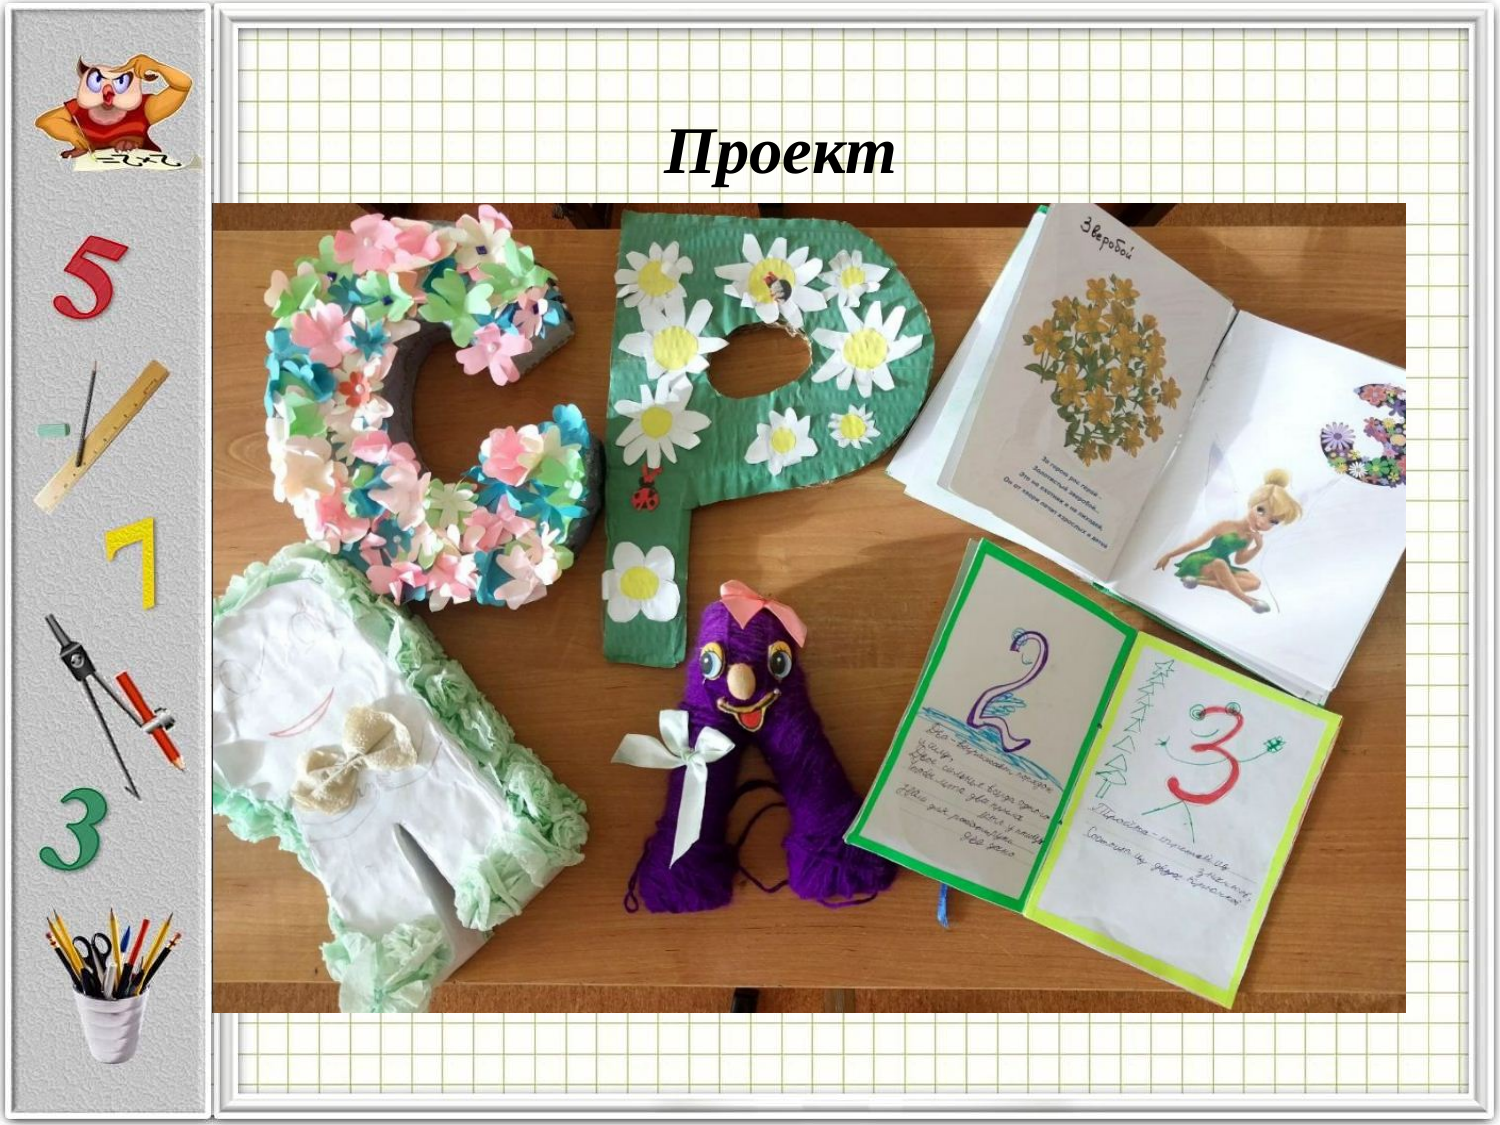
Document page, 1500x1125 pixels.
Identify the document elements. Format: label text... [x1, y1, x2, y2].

picture [0, 0, 1500, 1125]
text_box Проект [639, 99, 912, 195]
